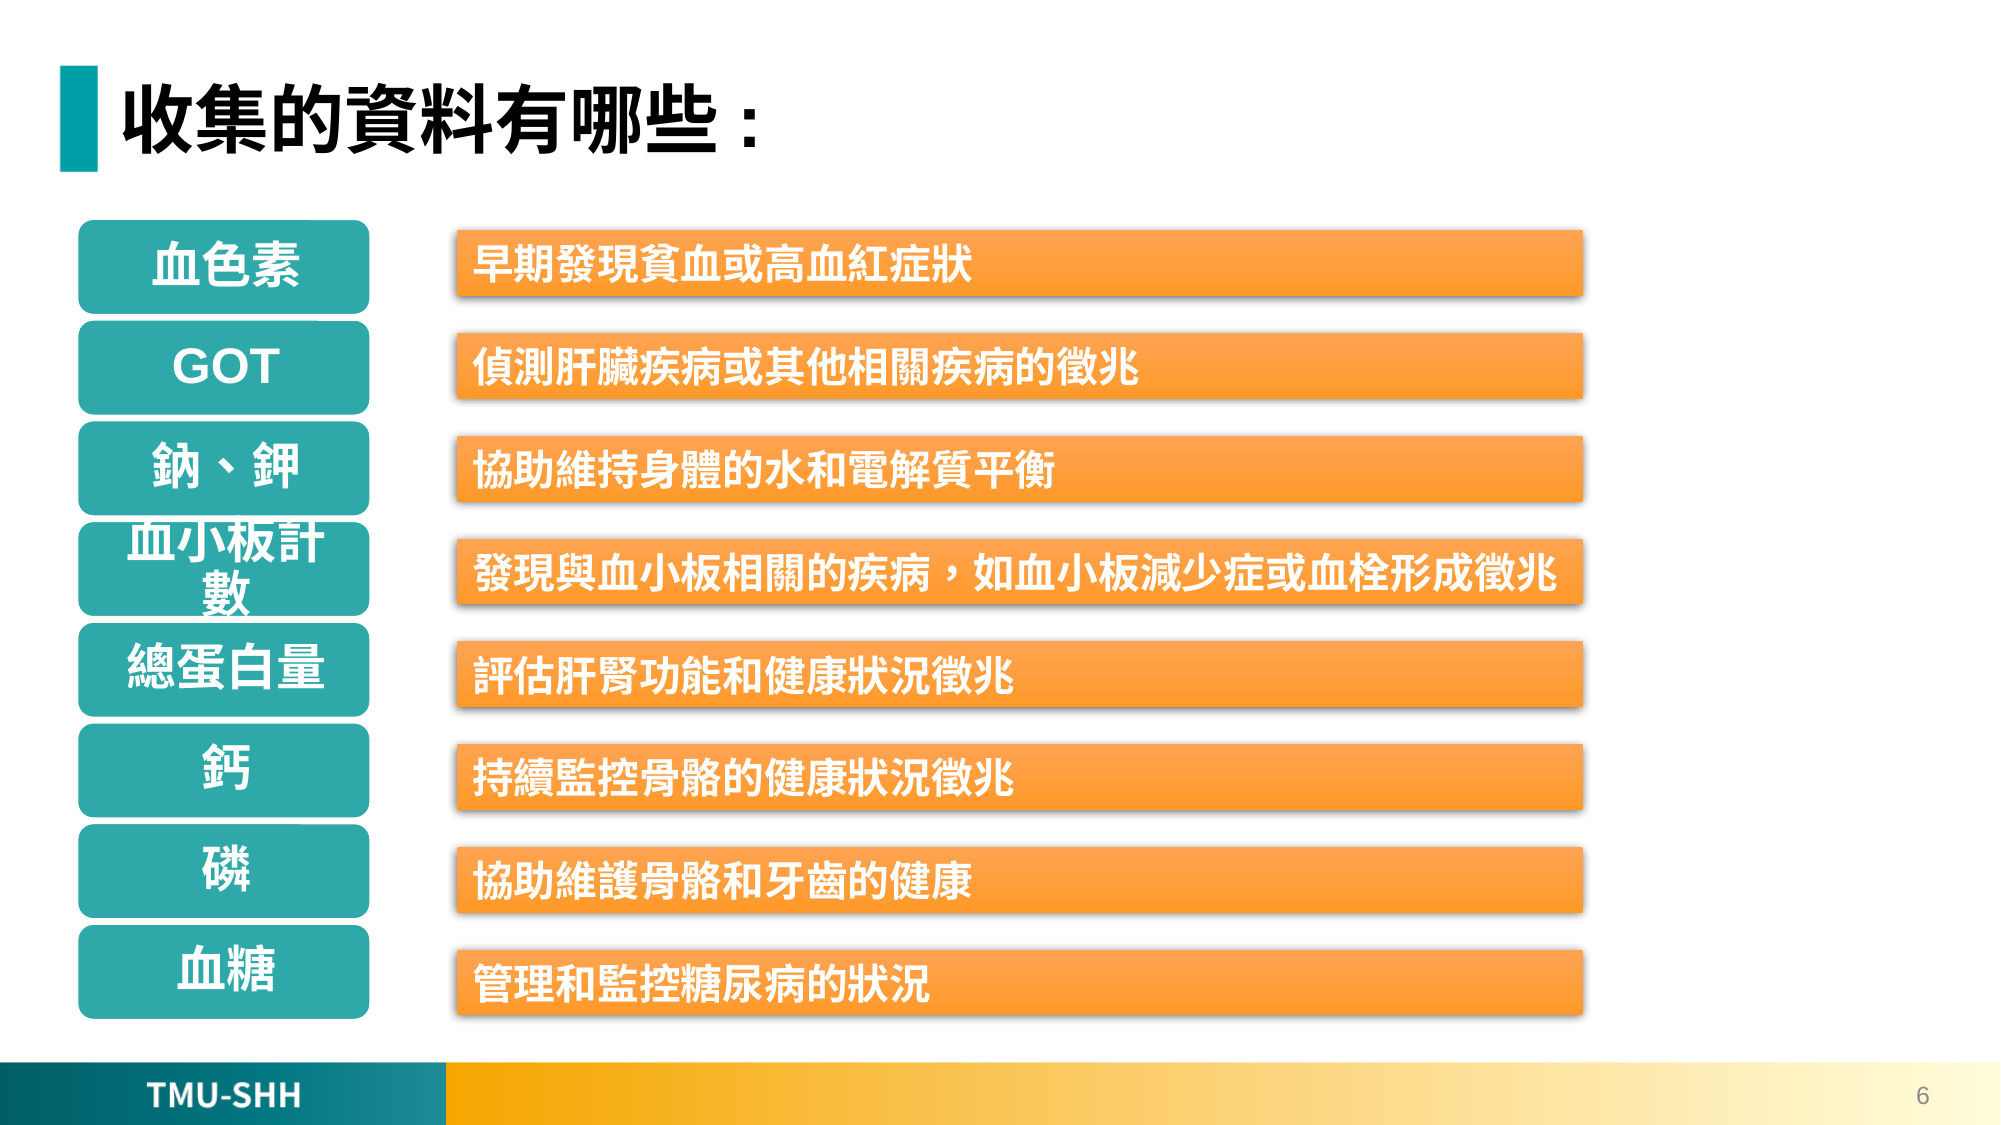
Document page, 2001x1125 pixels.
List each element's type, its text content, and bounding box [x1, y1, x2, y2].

text_box 早期發現貧血或高血紅症狀 [631, 230, 1583, 296]
picture [0, 0, 2001, 1125]
text_box 協助維護骨骼和牙齒的健康 [631, 847, 1583, 913]
slide_number 6 [1740, 1065, 1945, 1125]
text_box 協助維持身體的水和電解質平衡 [631, 436, 1583, 502]
text_box 管理和監控糖尿病的狀況 [631, 950, 1583, 1015]
text_box 發現與血小板相關的疾病，如血小板減少症或血栓形成徵兆 [631, 539, 1583, 604]
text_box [0, 218, 631, 1020]
text_box 持續監控骨骼的健康狀況徵兆 [631, 744, 1583, 810]
title 收集的資料有哪些: [104, 60, 1945, 174]
text_box 評估肝腎功能和健康狀況徵兆 [631, 641, 1583, 707]
text_box 偵測肝臟疾病或其他相關疾病的徵兆 [631, 333, 1583, 399]
